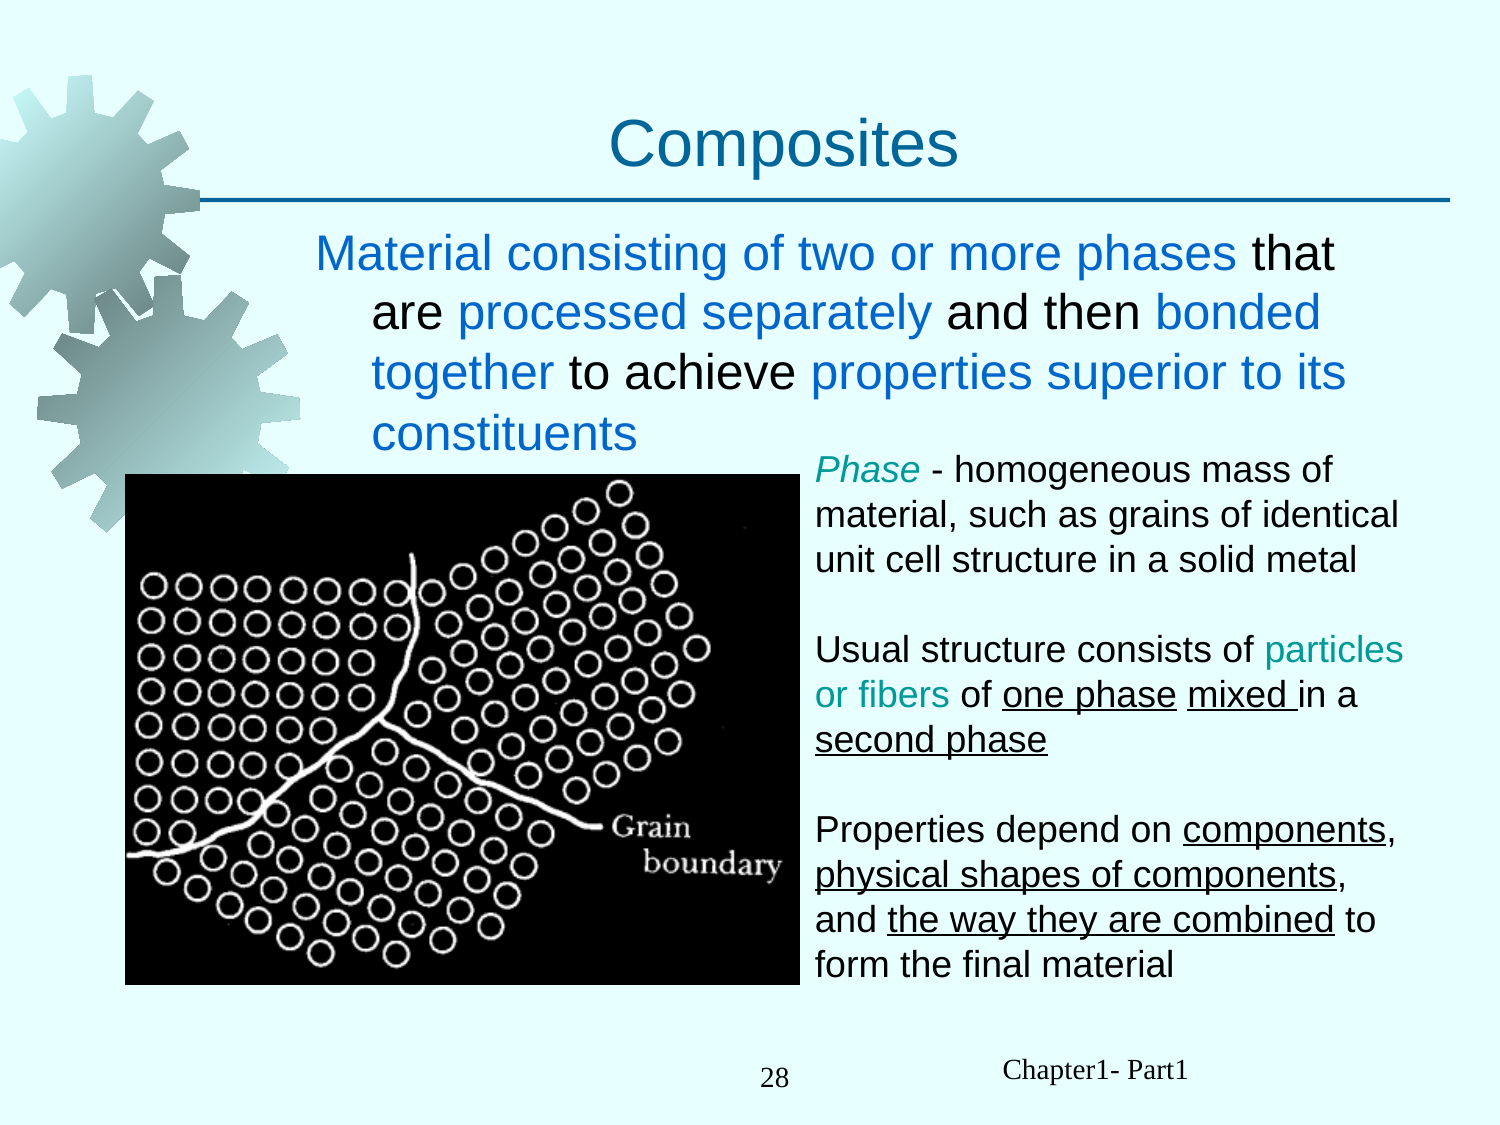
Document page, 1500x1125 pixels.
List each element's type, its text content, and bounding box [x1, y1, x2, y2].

footer Chapter1- Part1 [987, 1042, 1463, 1122]
slide_number 28 [599, 1050, 951, 1125]
title Composites [185, 35, 1402, 190]
list Material consisting of two or more phases that are processed separately and then bonded together to achieve properties superior to its constituents [299, 212, 1388, 435]
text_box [124, 437, 1426, 994]
